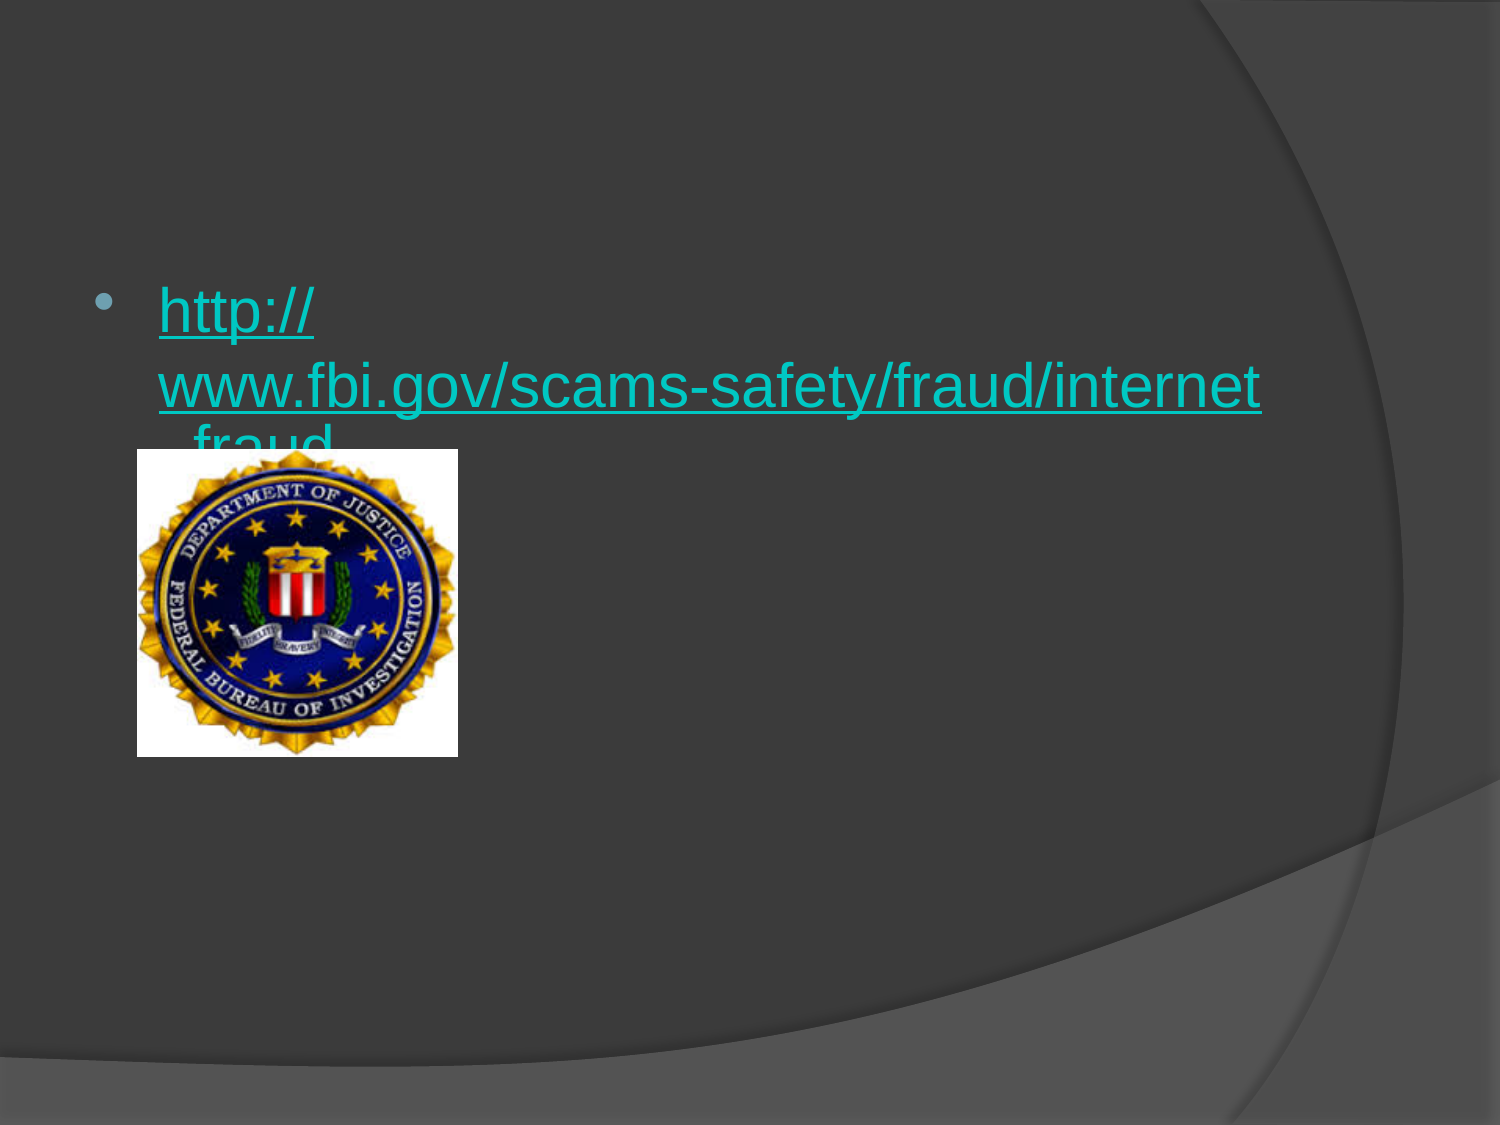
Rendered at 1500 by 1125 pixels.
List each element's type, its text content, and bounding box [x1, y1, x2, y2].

picture [137, 449, 458, 757]
list http://www.fbi.gov/scams-safety/fraud/internet_fraud [75, 262, 1300, 1005]
